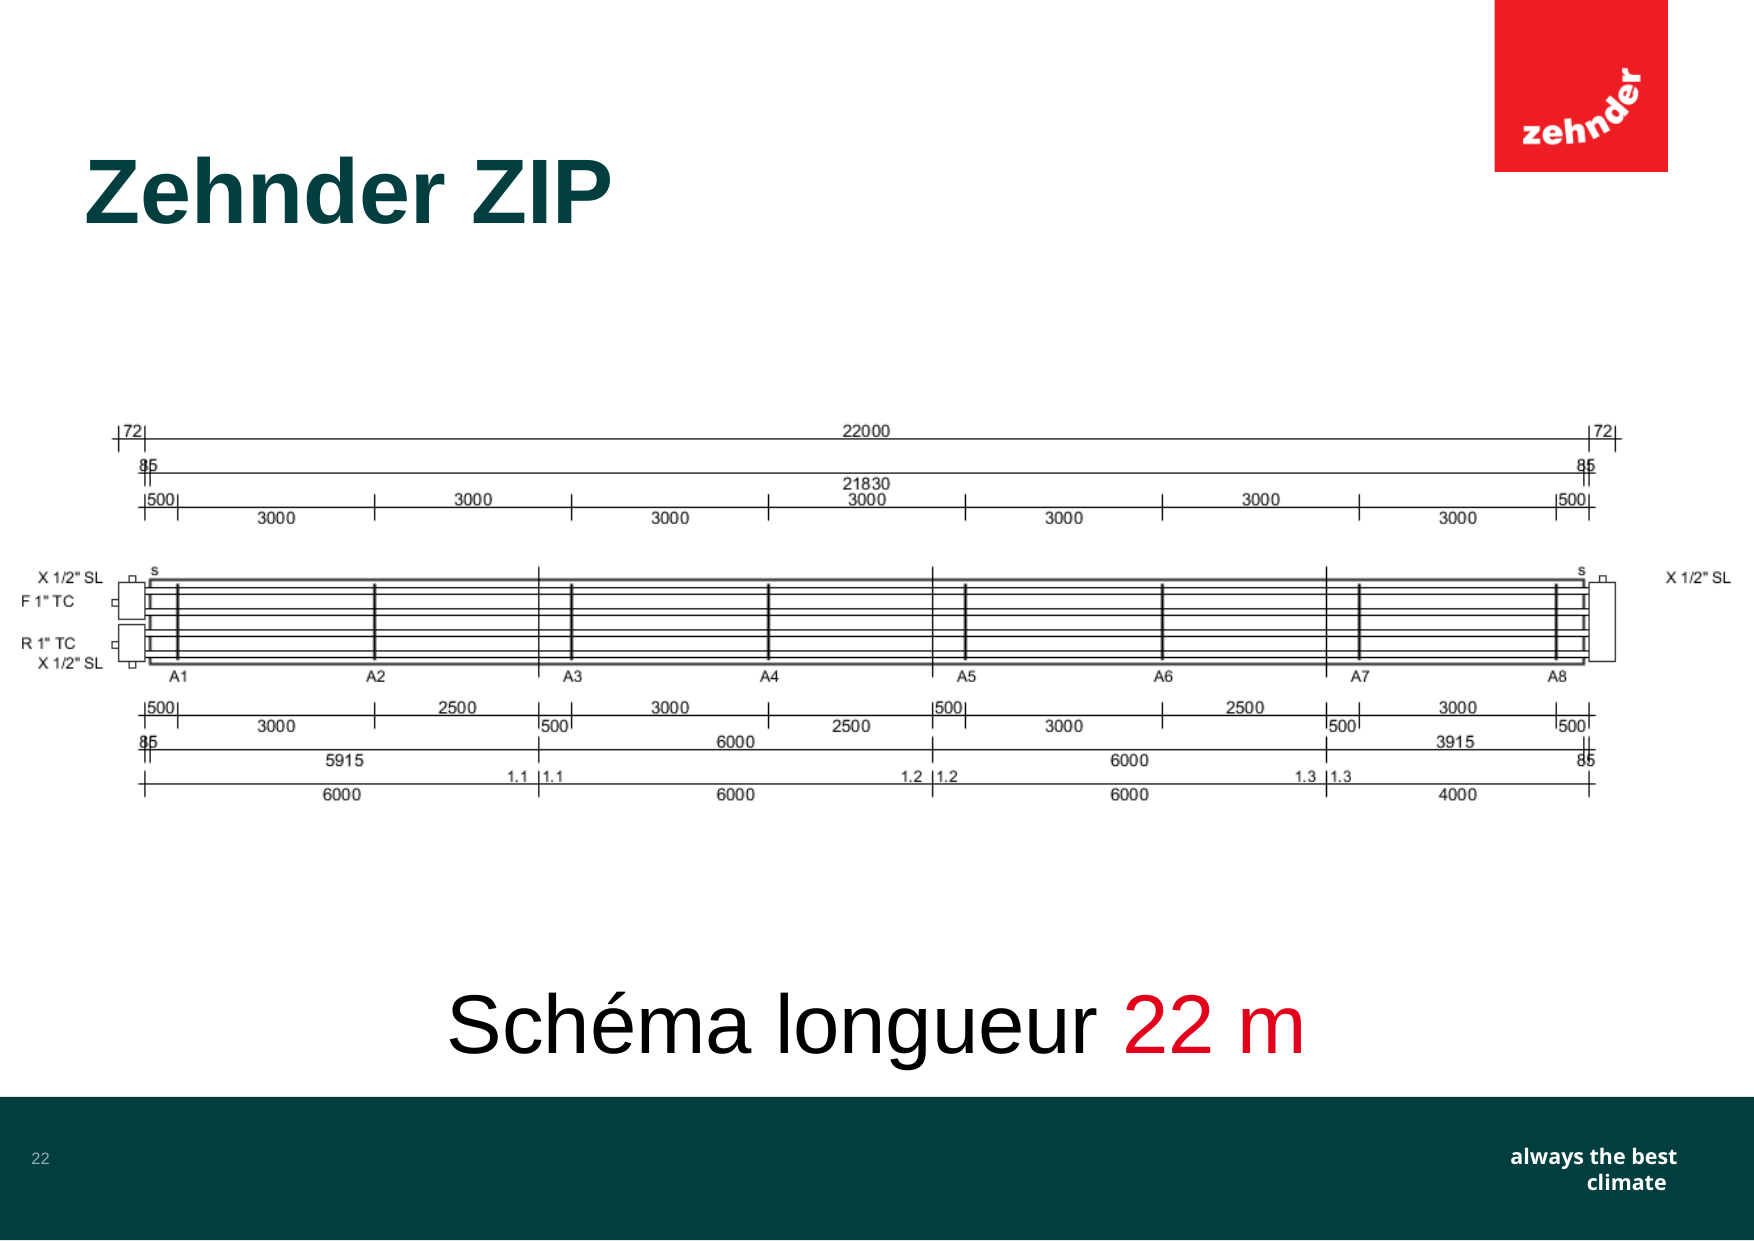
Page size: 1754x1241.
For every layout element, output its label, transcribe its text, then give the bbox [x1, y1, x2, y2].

text_box Schéma longueur 22 m [431, 962, 1323, 1078]
title Zehnder ZIP [70, 136, 1583, 207]
picture [0, 416, 1754, 819]
